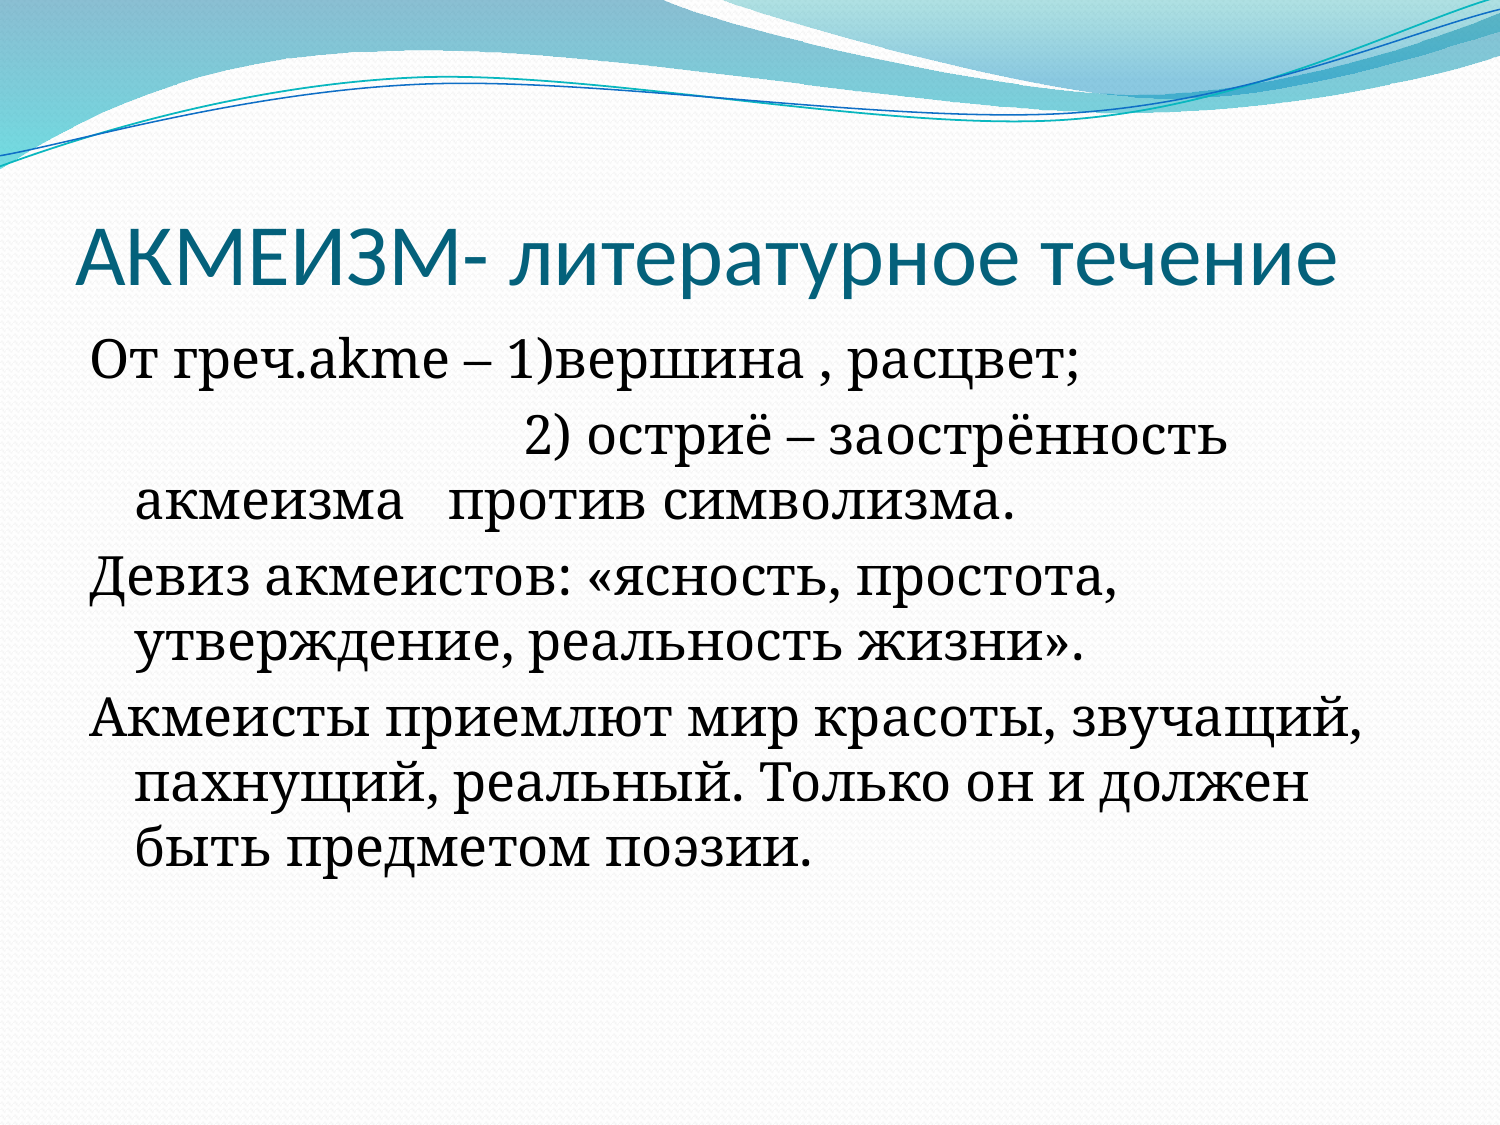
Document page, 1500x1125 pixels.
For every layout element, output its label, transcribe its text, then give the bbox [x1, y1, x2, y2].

title АКМЕИЗМ- литературное течение [75, 115, 1425, 303]
list От греч.akme – 1)вершина , расцвет; 2) остриё – заострённость акмеизма против символизма. Девиз акмеистов: «ясность, простота, утверждение, реальность жизни». Акмеисты приемлют мир красоты, звучащий, пахнущий, реальный. Только он и должен быть предметом поэзии. [75, 317, 1425, 1038]
